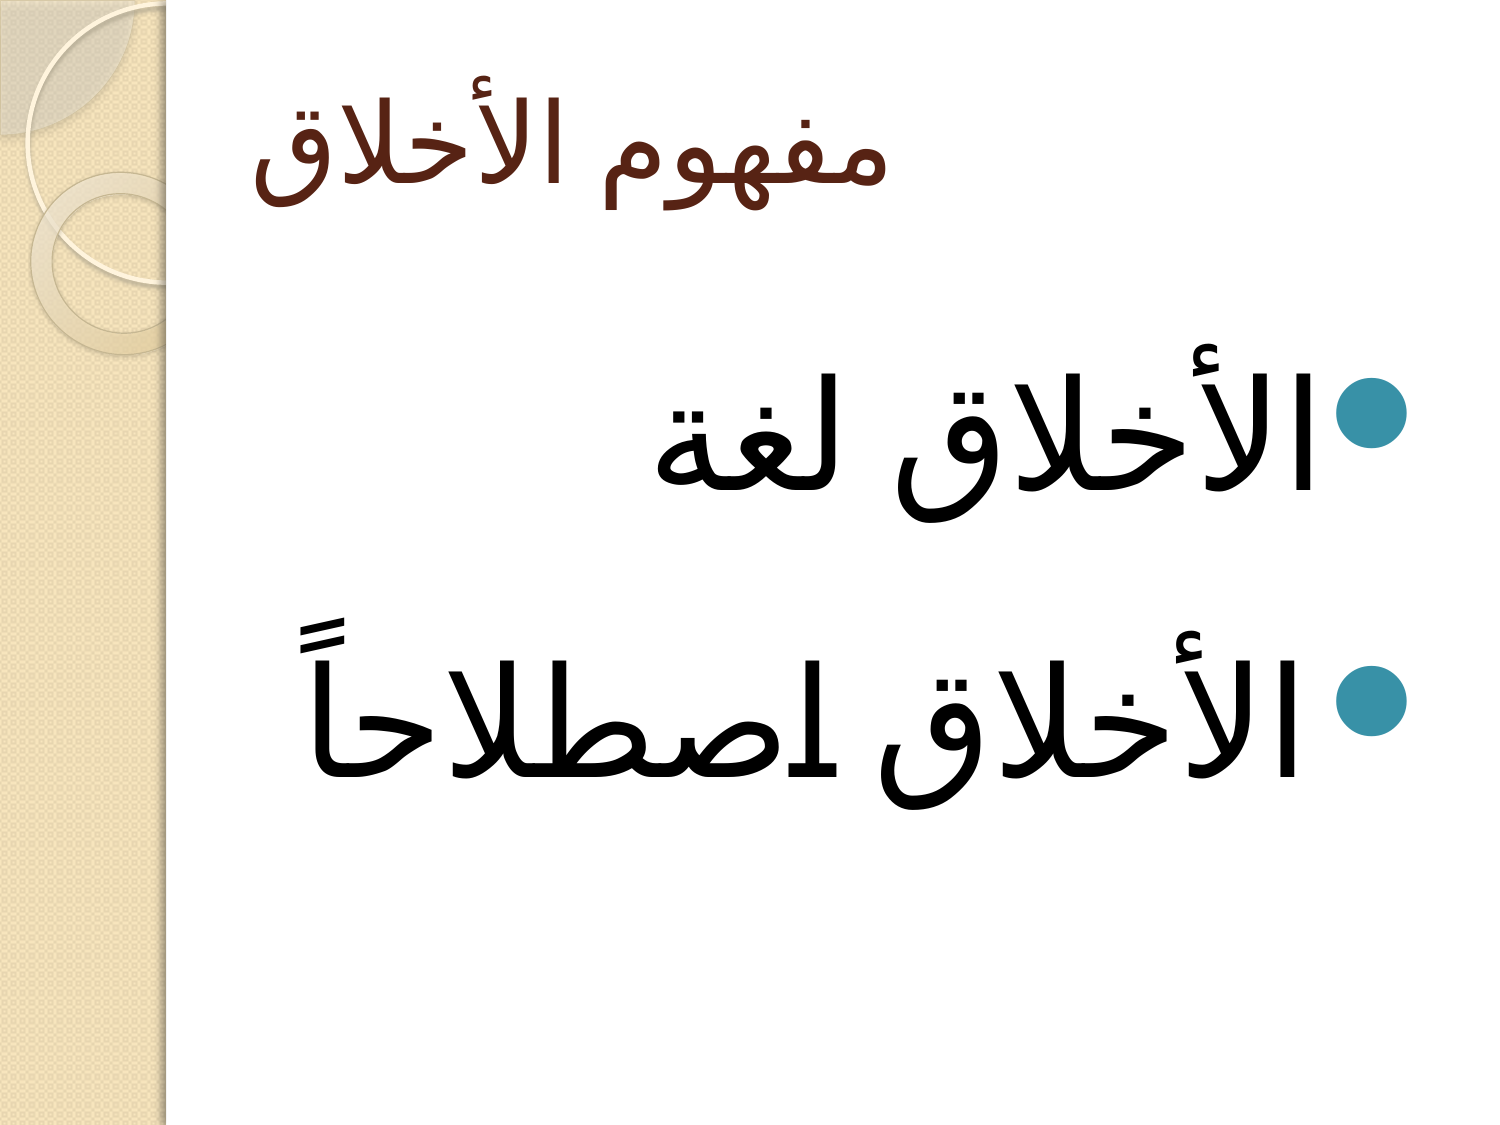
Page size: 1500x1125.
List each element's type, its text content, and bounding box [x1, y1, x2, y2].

list الأخلاق لغة الأخلاق اصطلاحاً [235, 237, 1466, 1025]
title مفهوم الأخلاق [235, 45, 1466, 233]
